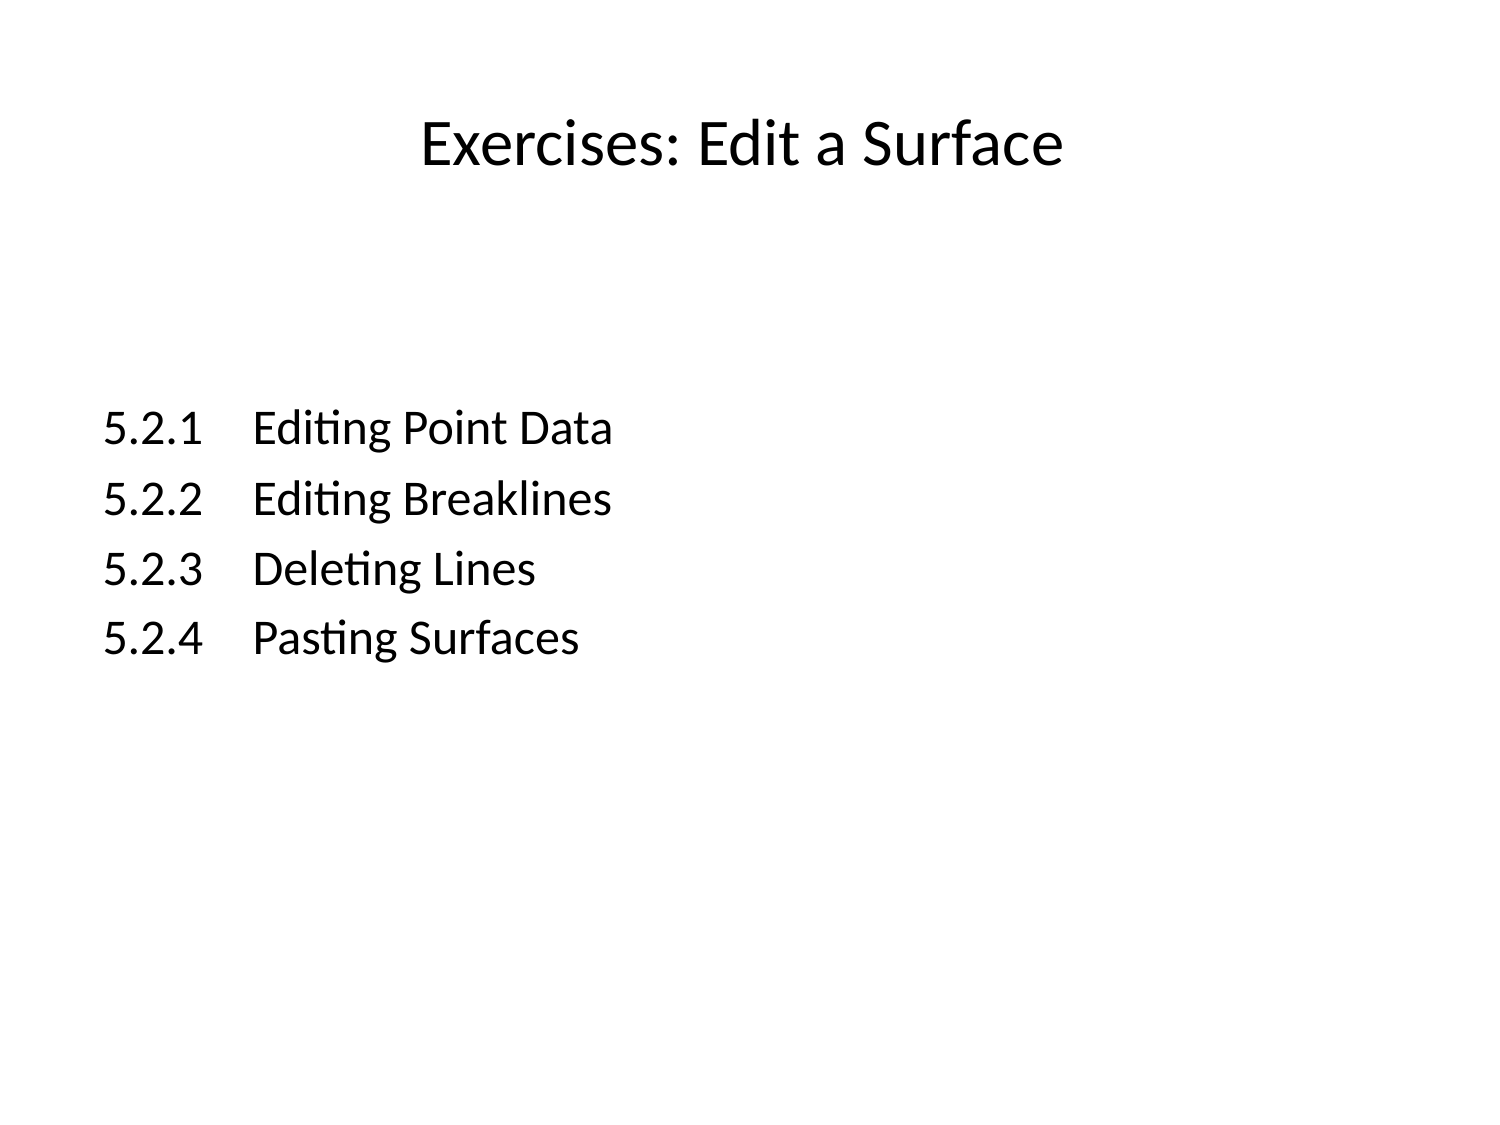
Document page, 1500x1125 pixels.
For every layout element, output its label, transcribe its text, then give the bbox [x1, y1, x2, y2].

list 5.2.1 Editing Point Data 5.2.2 Editing Breaklines 5.2.3 Deleting Lines 5.2.4 Pasting Surfaces [87, 387, 1425, 763]
title Exercises: Edit a Surface [75, 45, 1425, 233]
